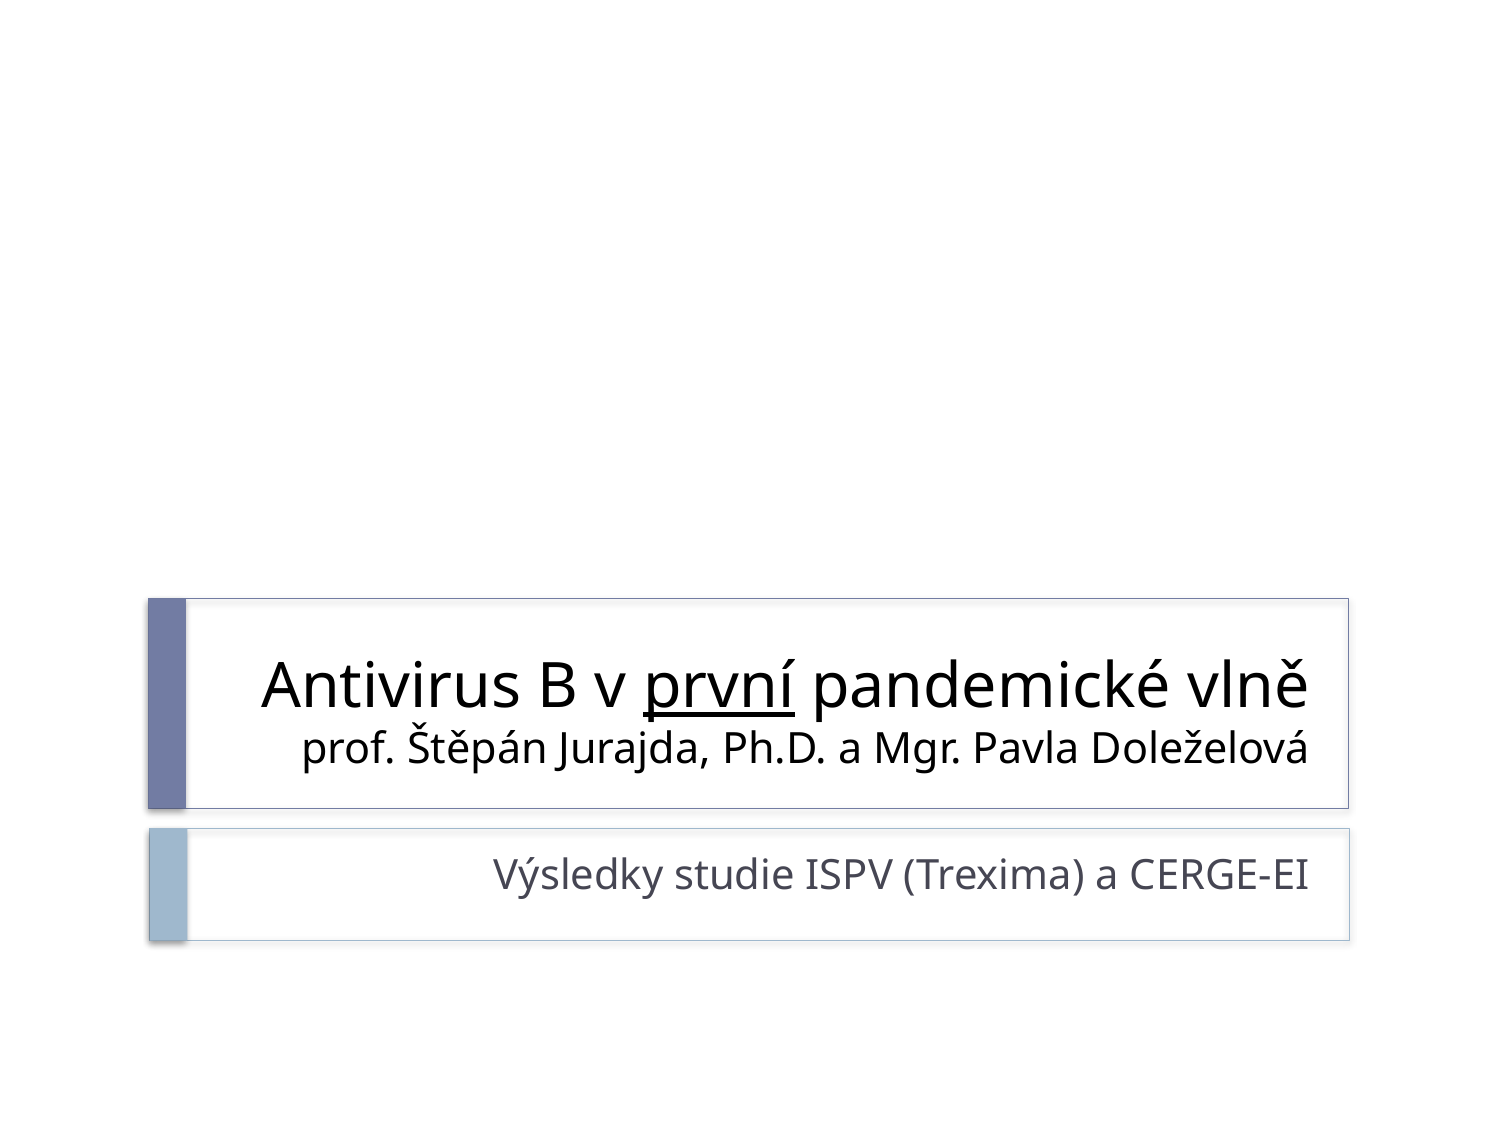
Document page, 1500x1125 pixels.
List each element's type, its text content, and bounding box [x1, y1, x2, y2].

title Antivirus B v první pandemické vlně prof. Štěpán Jurajda, Ph.D. a Mgr. Pavla Doleželová [200, 637, 1325, 800]
subtitle Výsledky studie ISPV (Trexima) a CERGE-EI [200, 840, 1325, 929]
